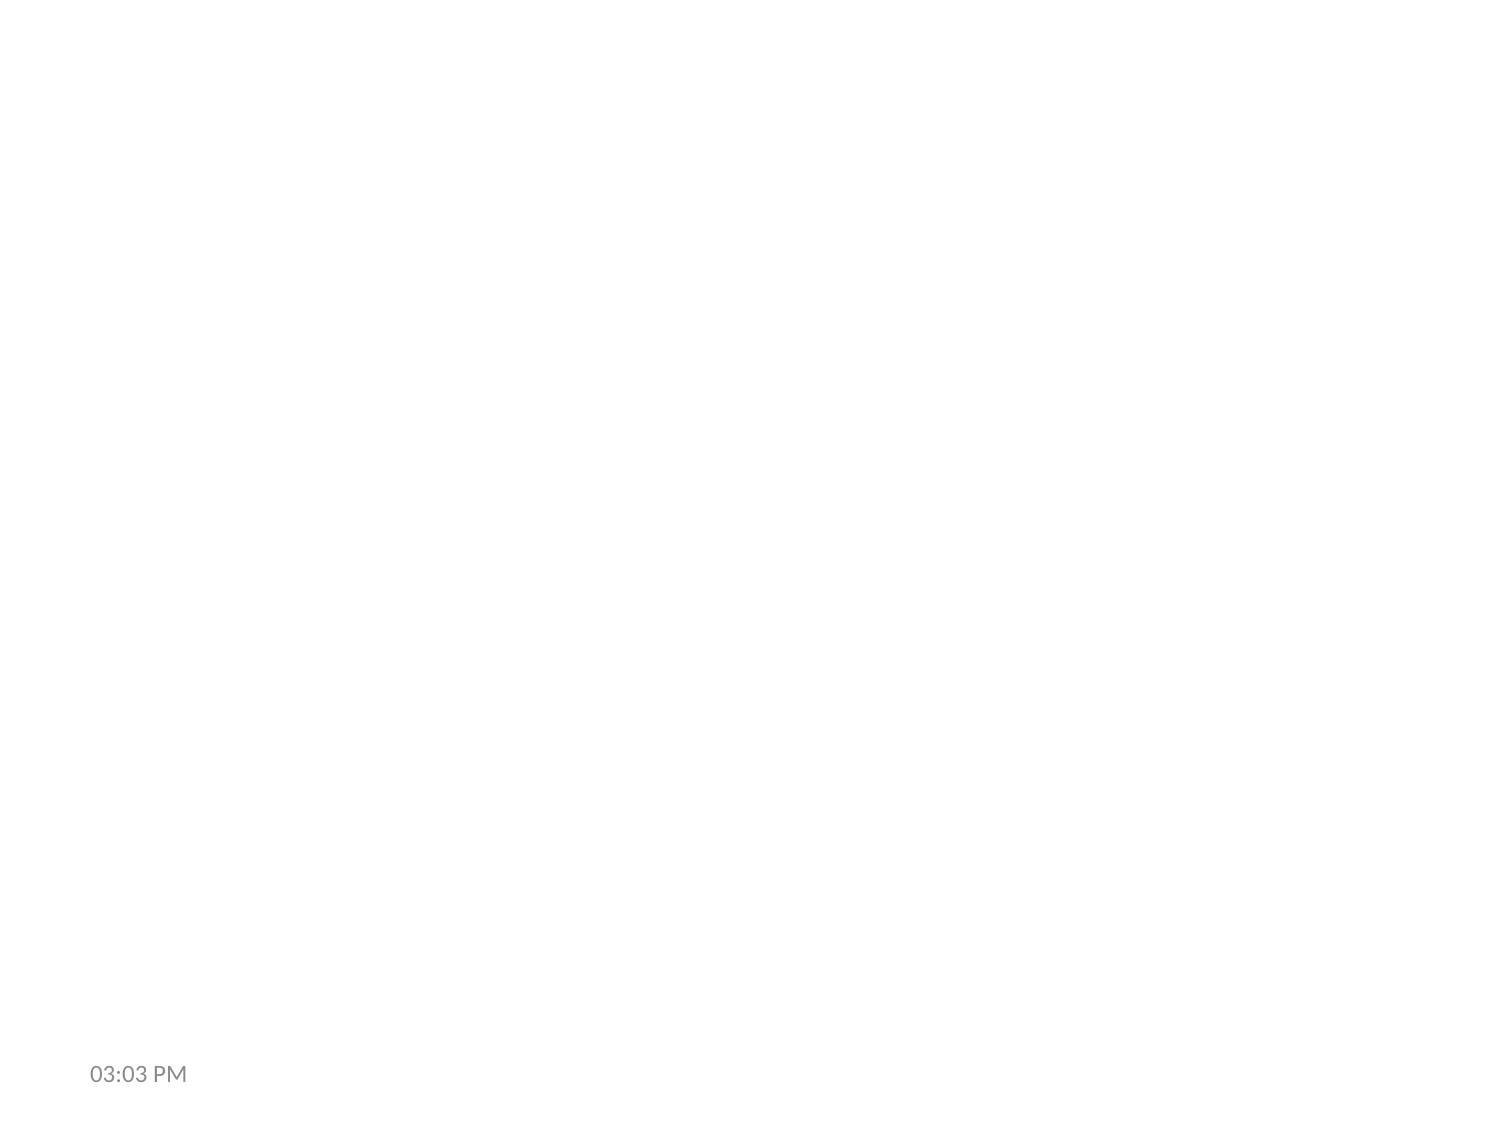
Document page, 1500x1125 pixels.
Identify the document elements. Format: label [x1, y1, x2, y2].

slide_number [75, 1042, 425, 1103]
